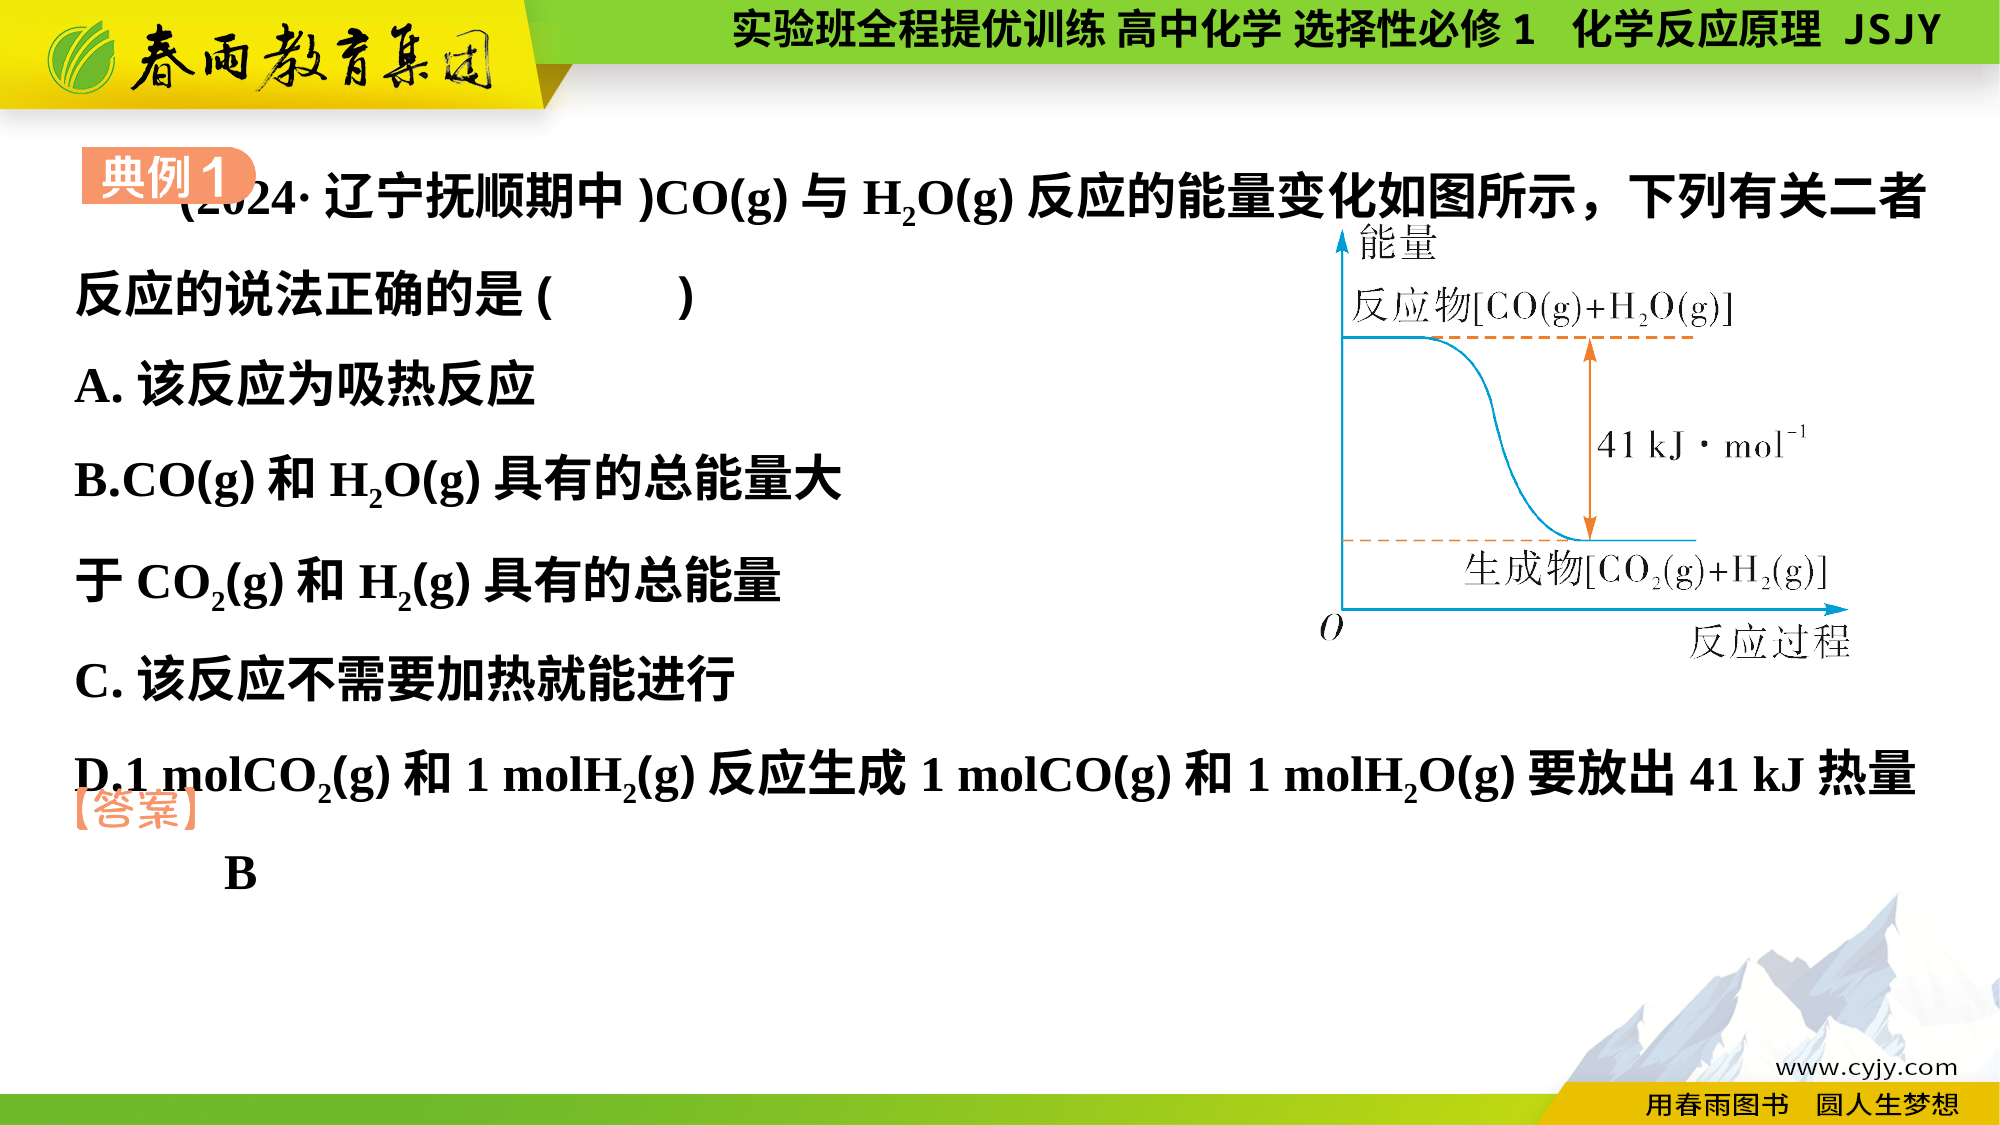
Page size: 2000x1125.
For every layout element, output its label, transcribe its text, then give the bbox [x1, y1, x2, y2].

picture [0, 0, 2000, 1125]
list (2024·辽宁抚顺期中)CO(g)与H2O(g)反应的能量变化如图所示，下列有关二者反应的说法正确的是( ) A.该反应为吸热反应 B.CO(g)和H2O(g)具有的总能量大 于CO2(g)和H2(g)具有的总能量 C.该反应不需要加热就能进行 D.1 molCO2(g)和1 molH2(g)反应生成1 molCO(g)和1 molH2O(g)要放出41 kJ热量 B [59, 122, 1944, 865]
